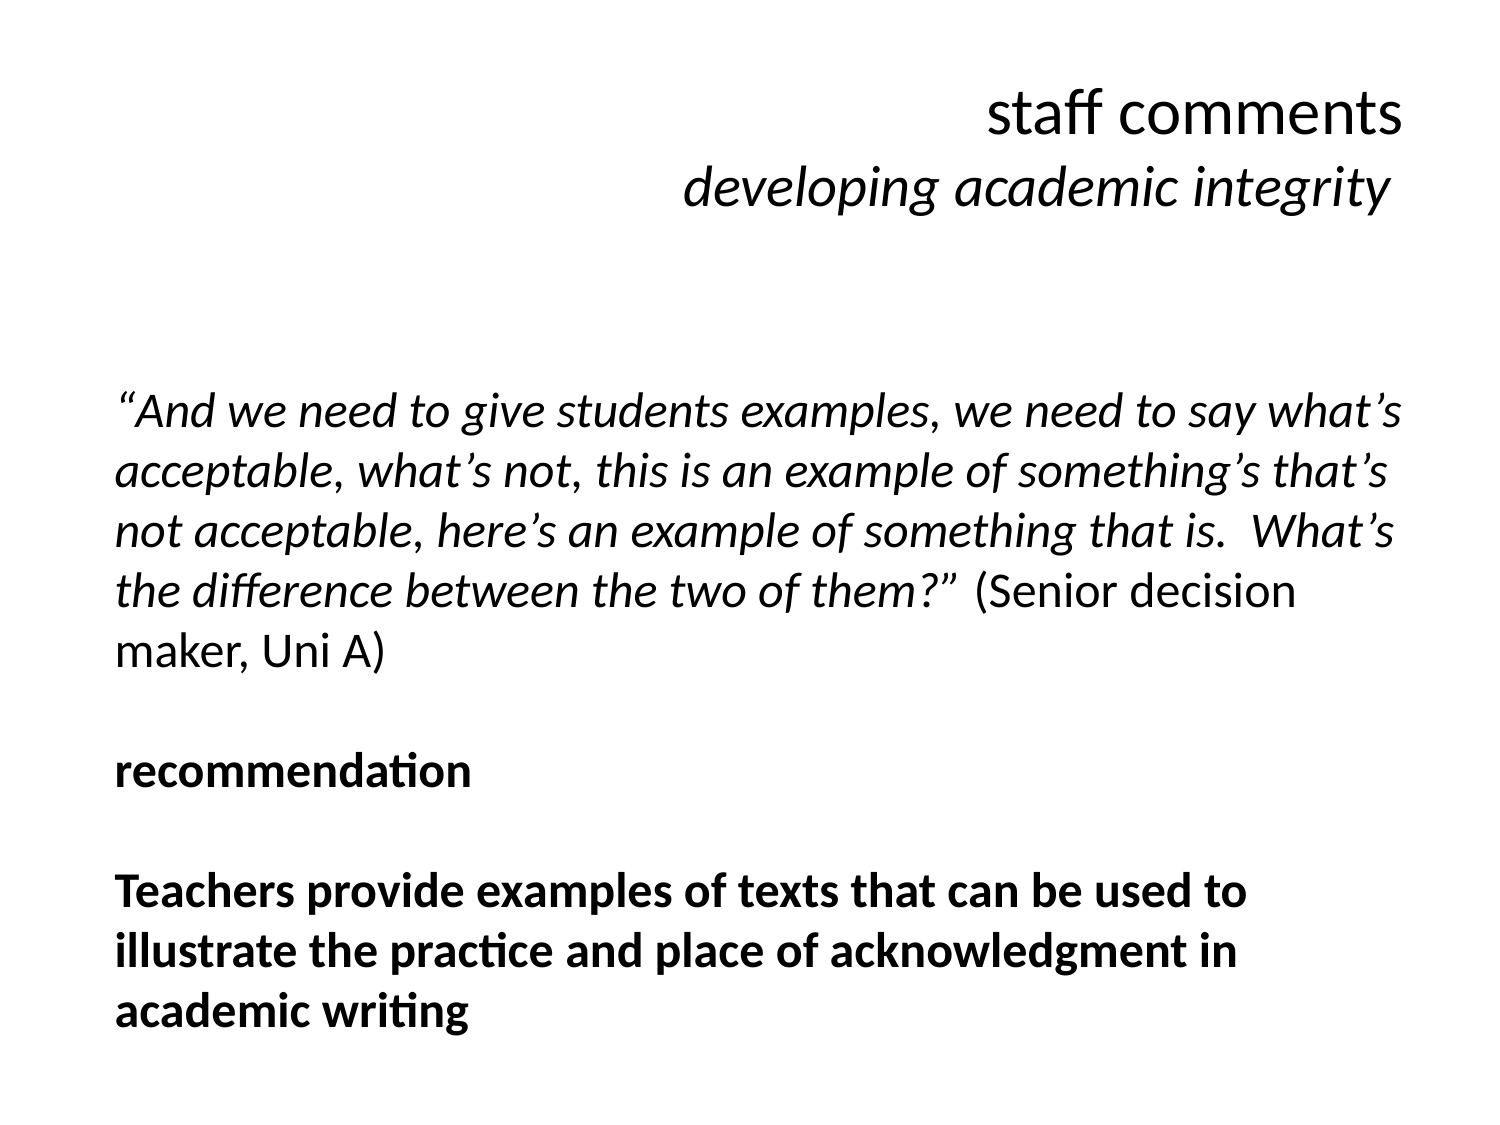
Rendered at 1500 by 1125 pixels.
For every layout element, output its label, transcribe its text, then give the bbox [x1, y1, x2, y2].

text_box staff comments developing academic integrity “And we need to give students examples, we need to say what’s acceptable, what’s not, this is an example of something’s that’s not acceptable, here’s an example of something that is. What’s the difference between the two of them?” (Senior decision maker, Uni A) recommendation Teachers provide examples of texts that can be used to illustrate the practice and place of acknowledgment in academic writing [99, 60, 1419, 1046]
